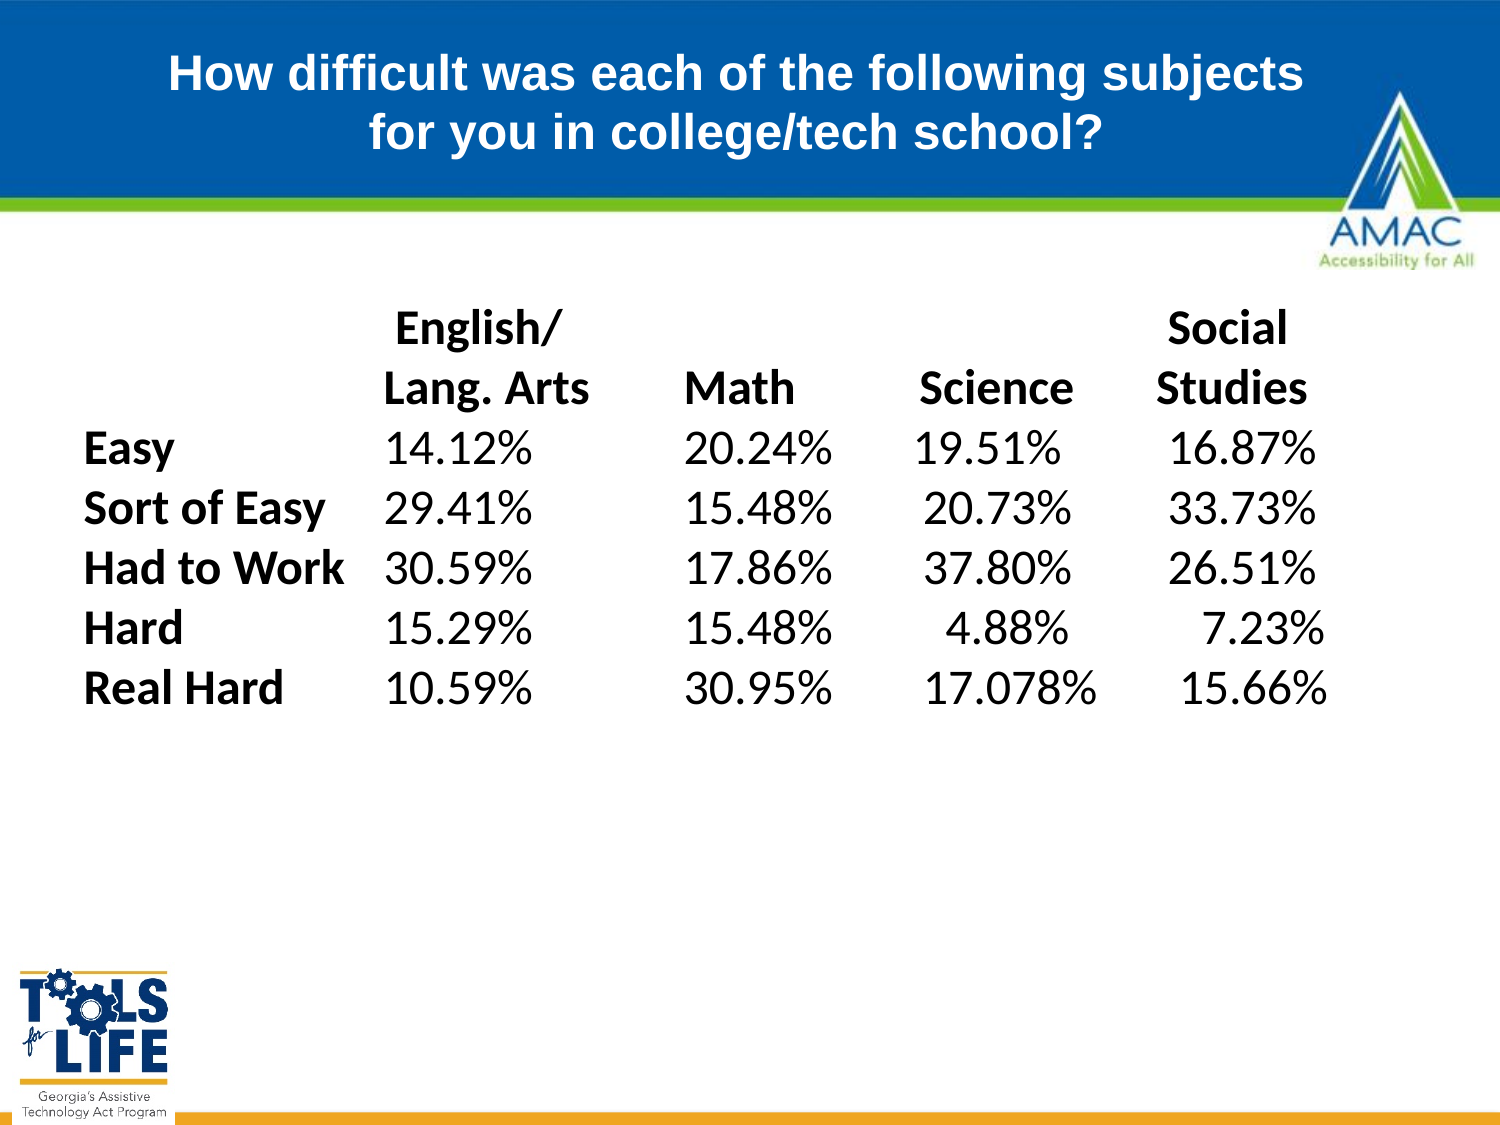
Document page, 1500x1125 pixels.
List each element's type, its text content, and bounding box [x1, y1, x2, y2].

title How difficult was each of the following subjects for you in college/tech school? [62, 0, 1425, 200]
text_box English/ Social Lang. Arts Math Science Studies Easy 14.12% 20.24% 19.51% 16.87% Sort of Easy 29.41% 15.48% 20.73% 33.73% Had to Work 30.59% 17.86% 37.80% 26.51% Hard 15.29% 15.48% 4.88% 7.23% Real Hard 10.59% 30.95% 17.078% 15.66% [68, 287, 1406, 843]
picture [12, 962, 175, 1125]
picture [0, 0, 1500, 270]
